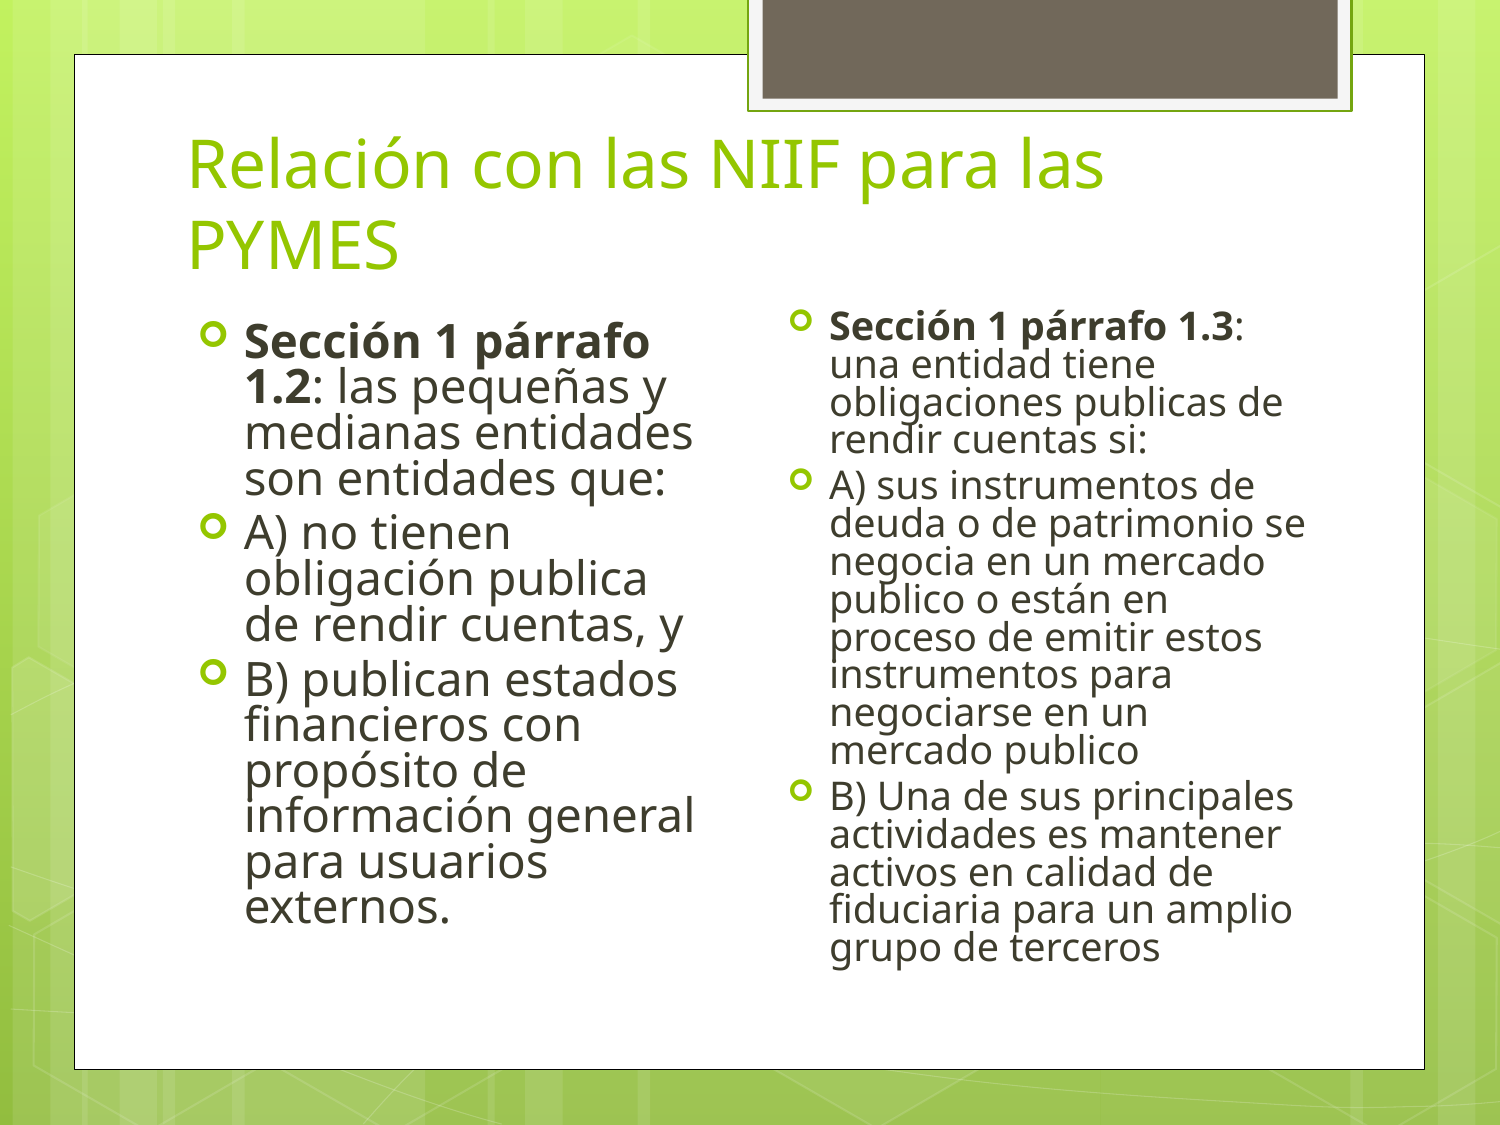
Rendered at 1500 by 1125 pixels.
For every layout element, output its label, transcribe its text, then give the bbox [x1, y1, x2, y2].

list Sección 1 párrafo 1.2: las pequeñas y medianas entidades son entidades que: A) no tienen obligación publica de rendir cuentas, y B) publican estados financieros con propósito de información general para usuarios externos. [171, 314, 732, 953]
title Relación con las NIIF para las PYMES [171, 113, 1324, 291]
list Sección 1 párrafo 1.3: una entidad tiene obligaciones publicas de rendir cuentas si: A) sus instrumentos de deuda o de patrimonio se negocia en un mercado publico o están en proceso de emitir estos instrumentos para negociarse en un mercado publico B) Una de sus principales actividades es mantener activos en calidad de fiduciaria para un amplio grupo de terceros [761, 302, 1323, 989]
